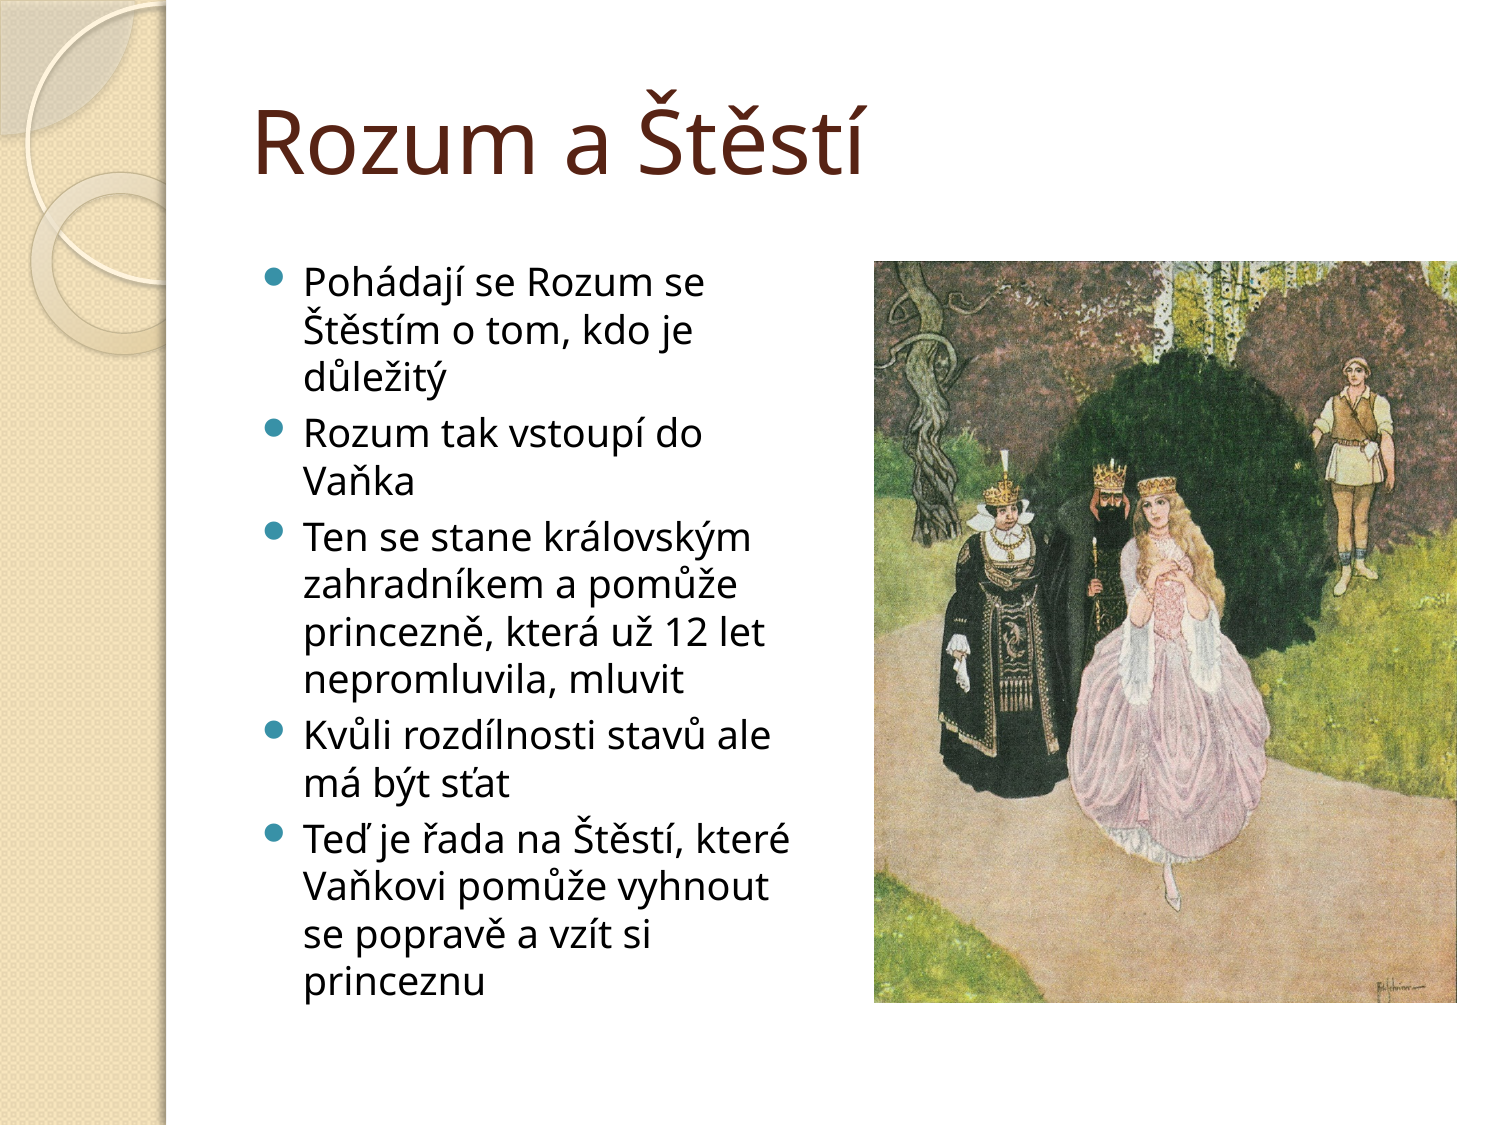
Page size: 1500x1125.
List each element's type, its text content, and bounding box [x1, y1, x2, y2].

title Rozum a Štěstí [235, 45, 1466, 233]
list Pohádají se Rozum se Štěstím o tom, kdo je důležitý Rozum tak vstoupí do Vaňka Ten se stane královským zahradníkem a pomůže princezně, která už 12 let nepromluvila, mluvit Kvůli rozdílnosti stavů ale má být sťat Teď je řada na Štěstí, které Vaňkovi pomůže vyhnout se popravě a vzít si princeznu [235, 249, 836, 1015]
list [874, 261, 1457, 1004]
